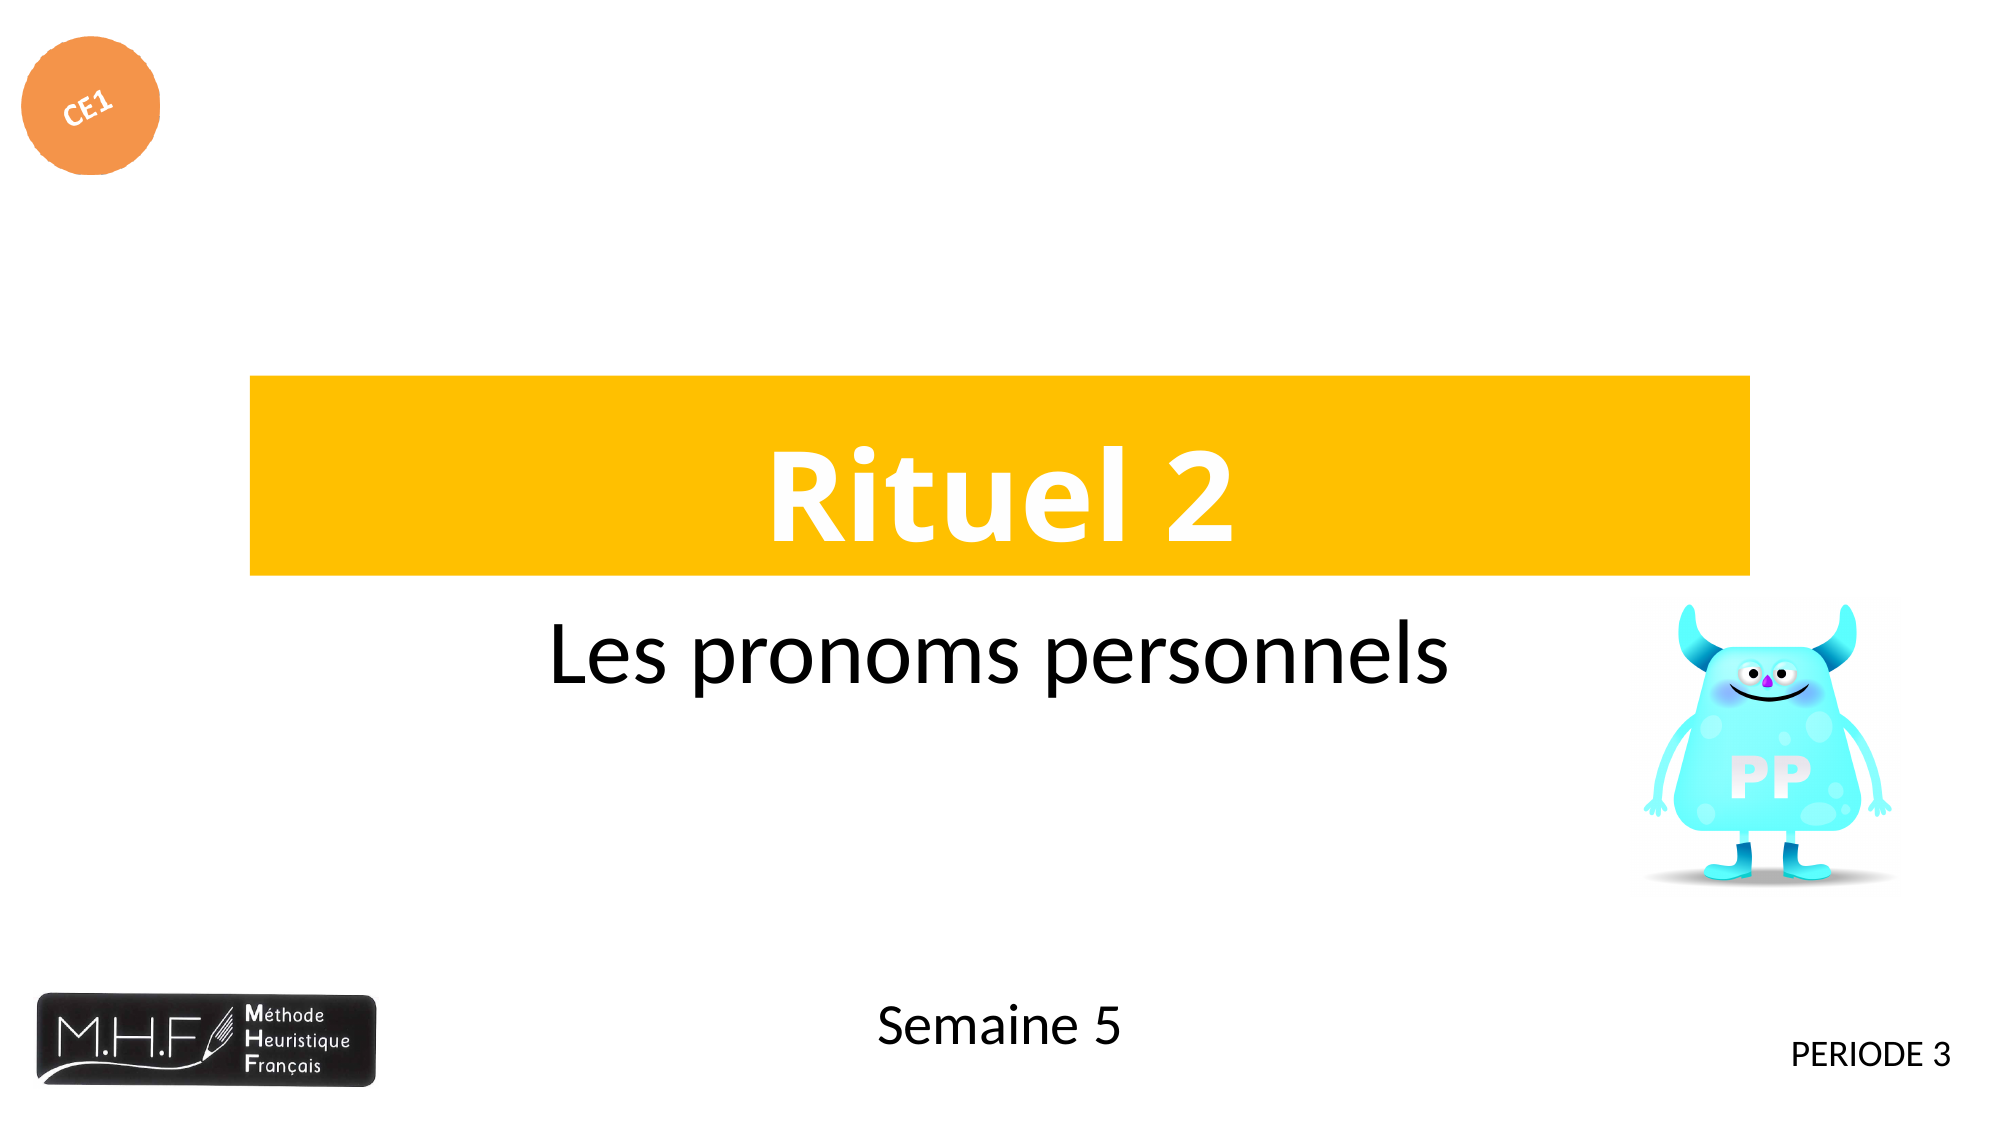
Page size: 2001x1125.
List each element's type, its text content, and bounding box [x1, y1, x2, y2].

picture [21, 36, 160, 175]
text_box Semaine 5 [249, 987, 1750, 1118]
subtitle Les pronoms personnels [249, 597, 1630, 869]
picture [1630, 597, 1901, 897]
text_box PERIODE 3 [1750, 1021, 1967, 1082]
picture [33, 990, 379, 1089]
title Rituel 2 [249, 375, 1750, 576]
